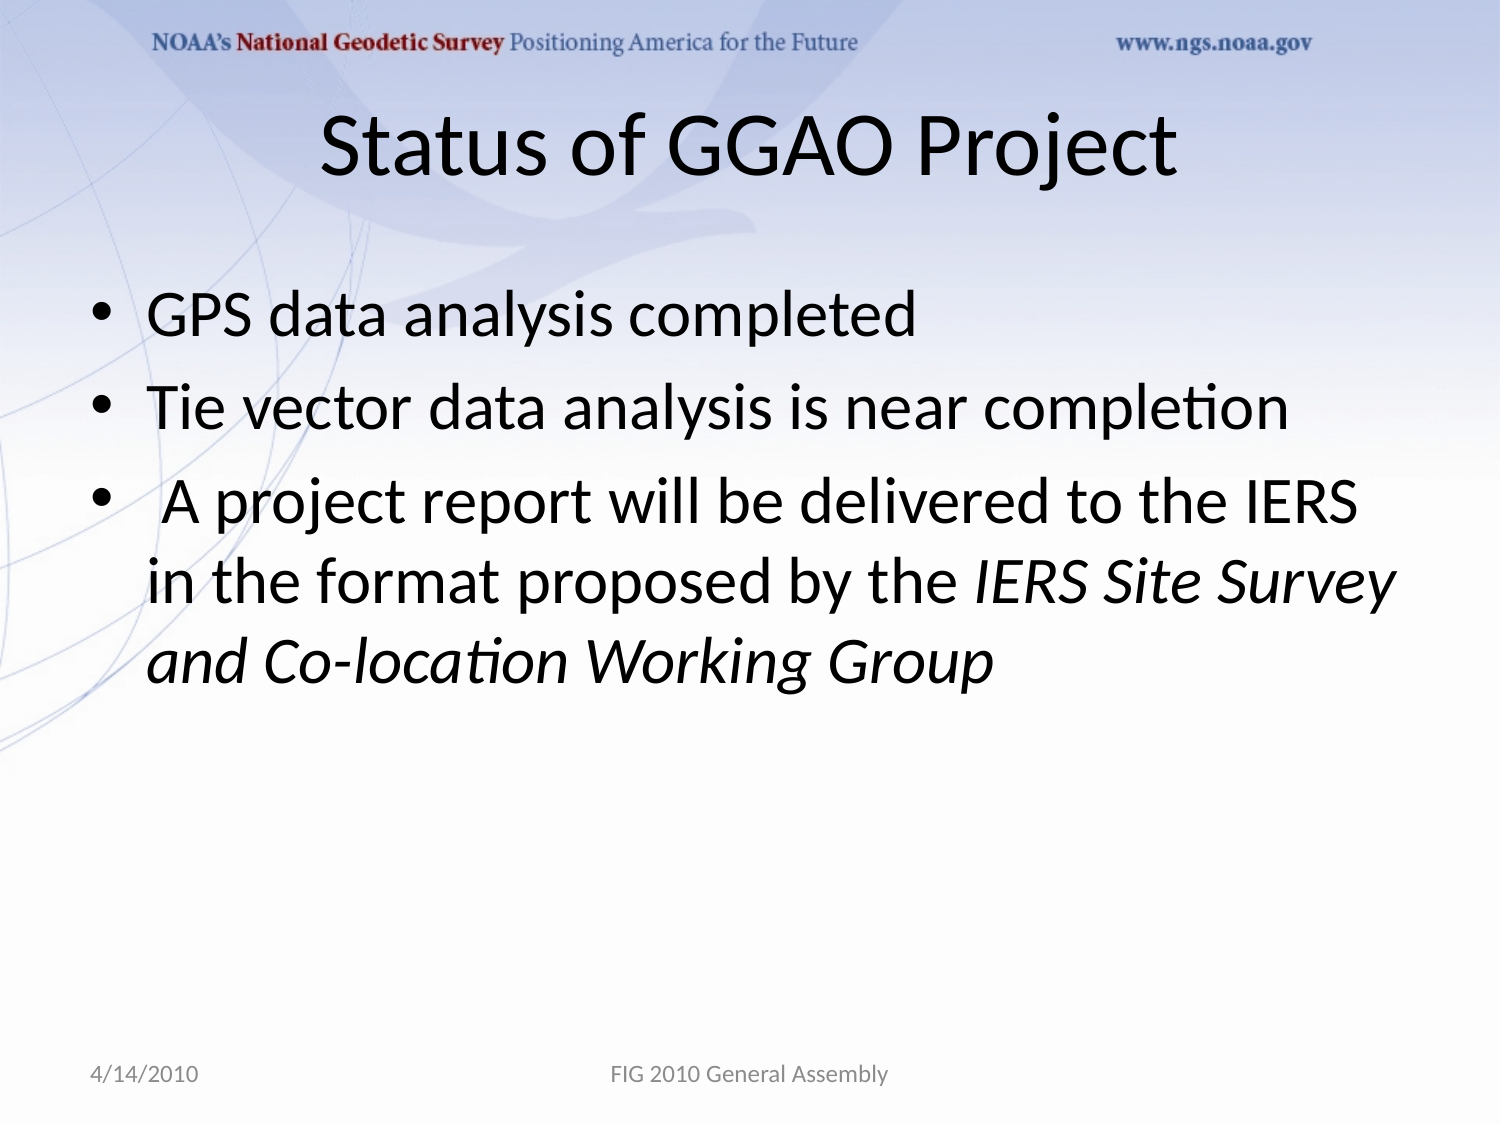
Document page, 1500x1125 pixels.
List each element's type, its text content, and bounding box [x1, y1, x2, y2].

footer FIG 2010 General Assembly [512, 1042, 988, 1103]
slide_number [75, 1042, 425, 1103]
list GPS data analysis completed Tie vector data analysis is near completion A project report will be delivered to the IERS in the format proposed by the IERS Site Survey and Co-location Working Group [74, 262, 1426, 1006]
picture [0, 0, 1500, 1125]
title Status of GGAO Project [74, 44, 1426, 233]
